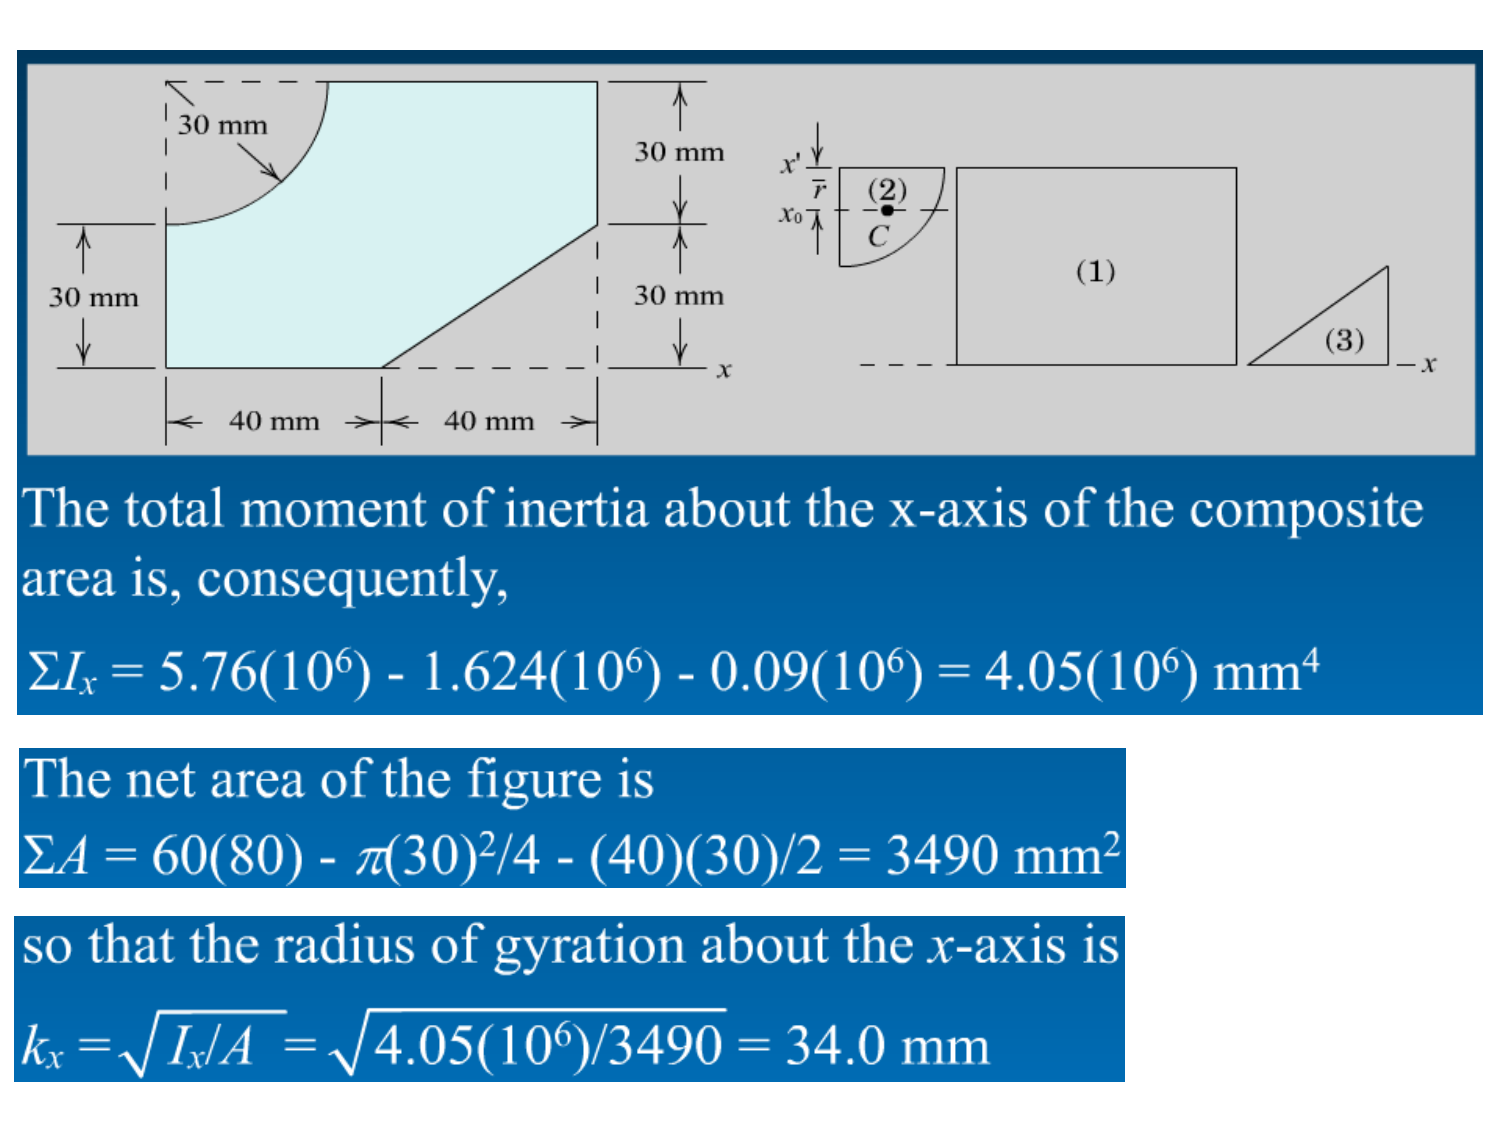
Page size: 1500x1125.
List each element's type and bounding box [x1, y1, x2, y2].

picture [16, 50, 1483, 716]
picture [14, 916, 1126, 1083]
picture [18, 748, 1126, 888]
